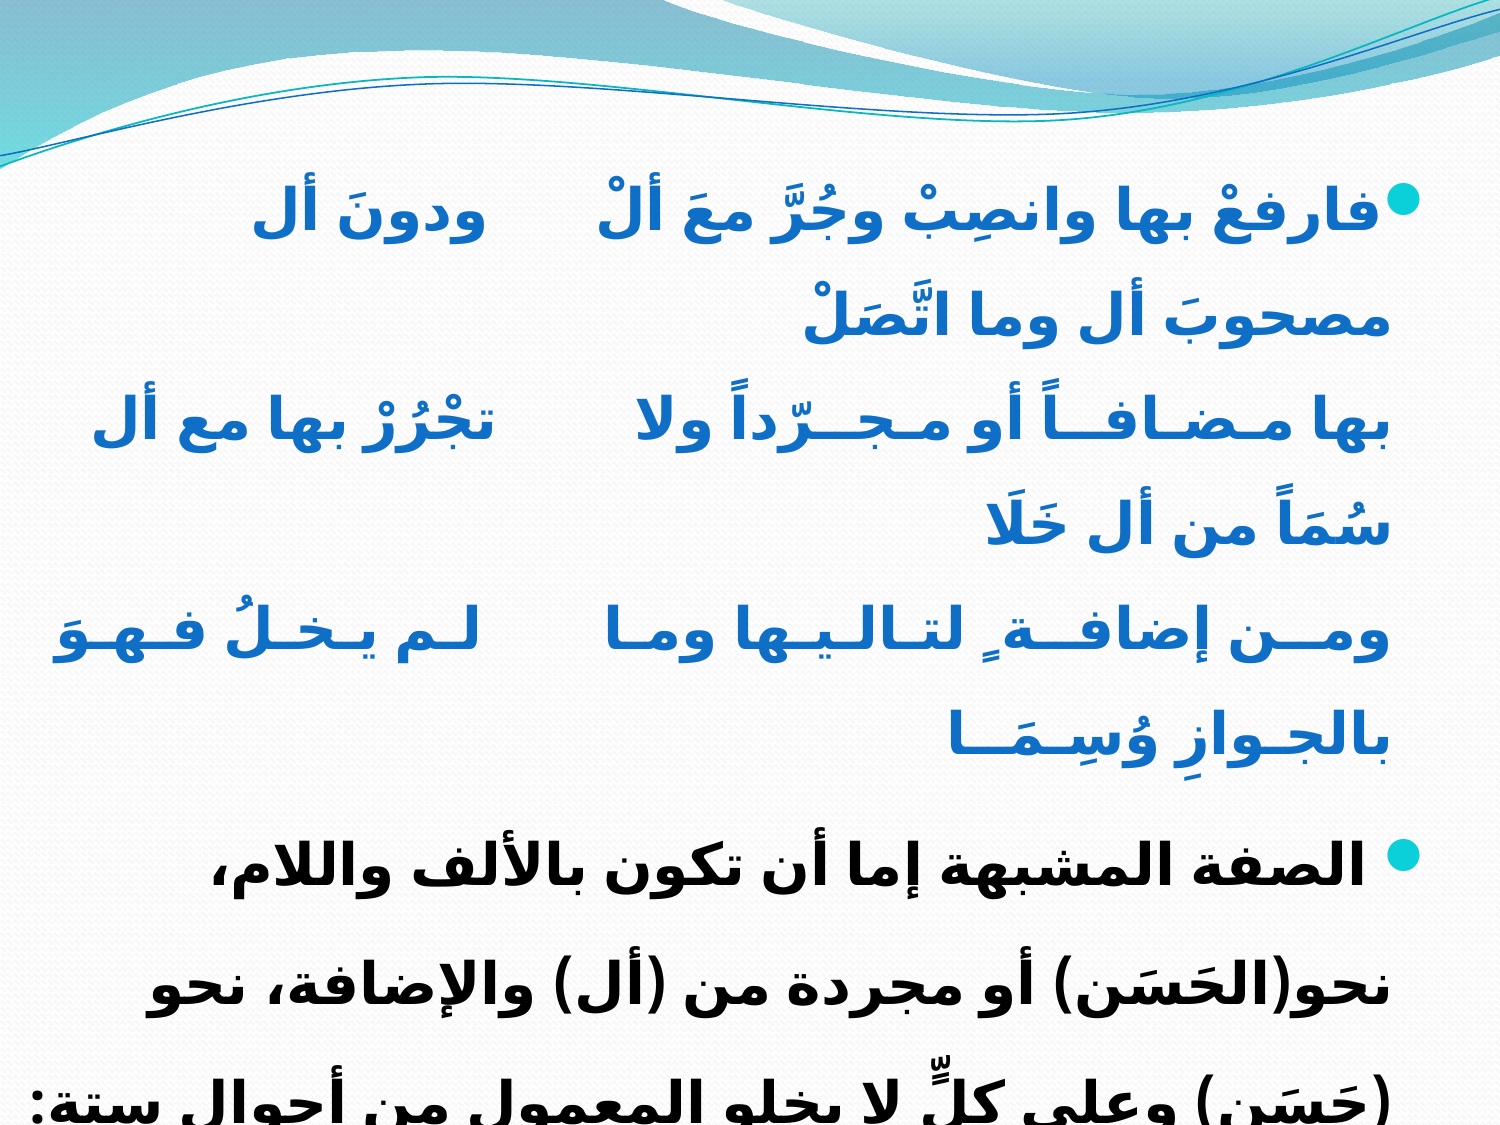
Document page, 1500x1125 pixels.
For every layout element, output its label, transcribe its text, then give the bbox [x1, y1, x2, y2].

list فارفعْ بها وانصِبْ وجُرَّ معَ ألْ ودونَ أل مصحوبَ أل وما اتَّصَلْ بها مـضـافــاً أو مـجــرّداً ولا تجْرُرْ بها مع أل سُمَاً من أل خَلَا ومــن إضافــة ٍ لتـالـيـها ومـا لـم يـخـلُ فـهـوَ بالجـوازِ وُسِـمَــا الصفة المشبهة إما أن تكون بالألف واللام، نحو(الحَسَن) أو مجردة من (أل) والإضافة، نحو (حَسَن) وعلى كلٍّ لا يخلو المعمول من أحوال ستة: [0, 129, 1454, 1047]
